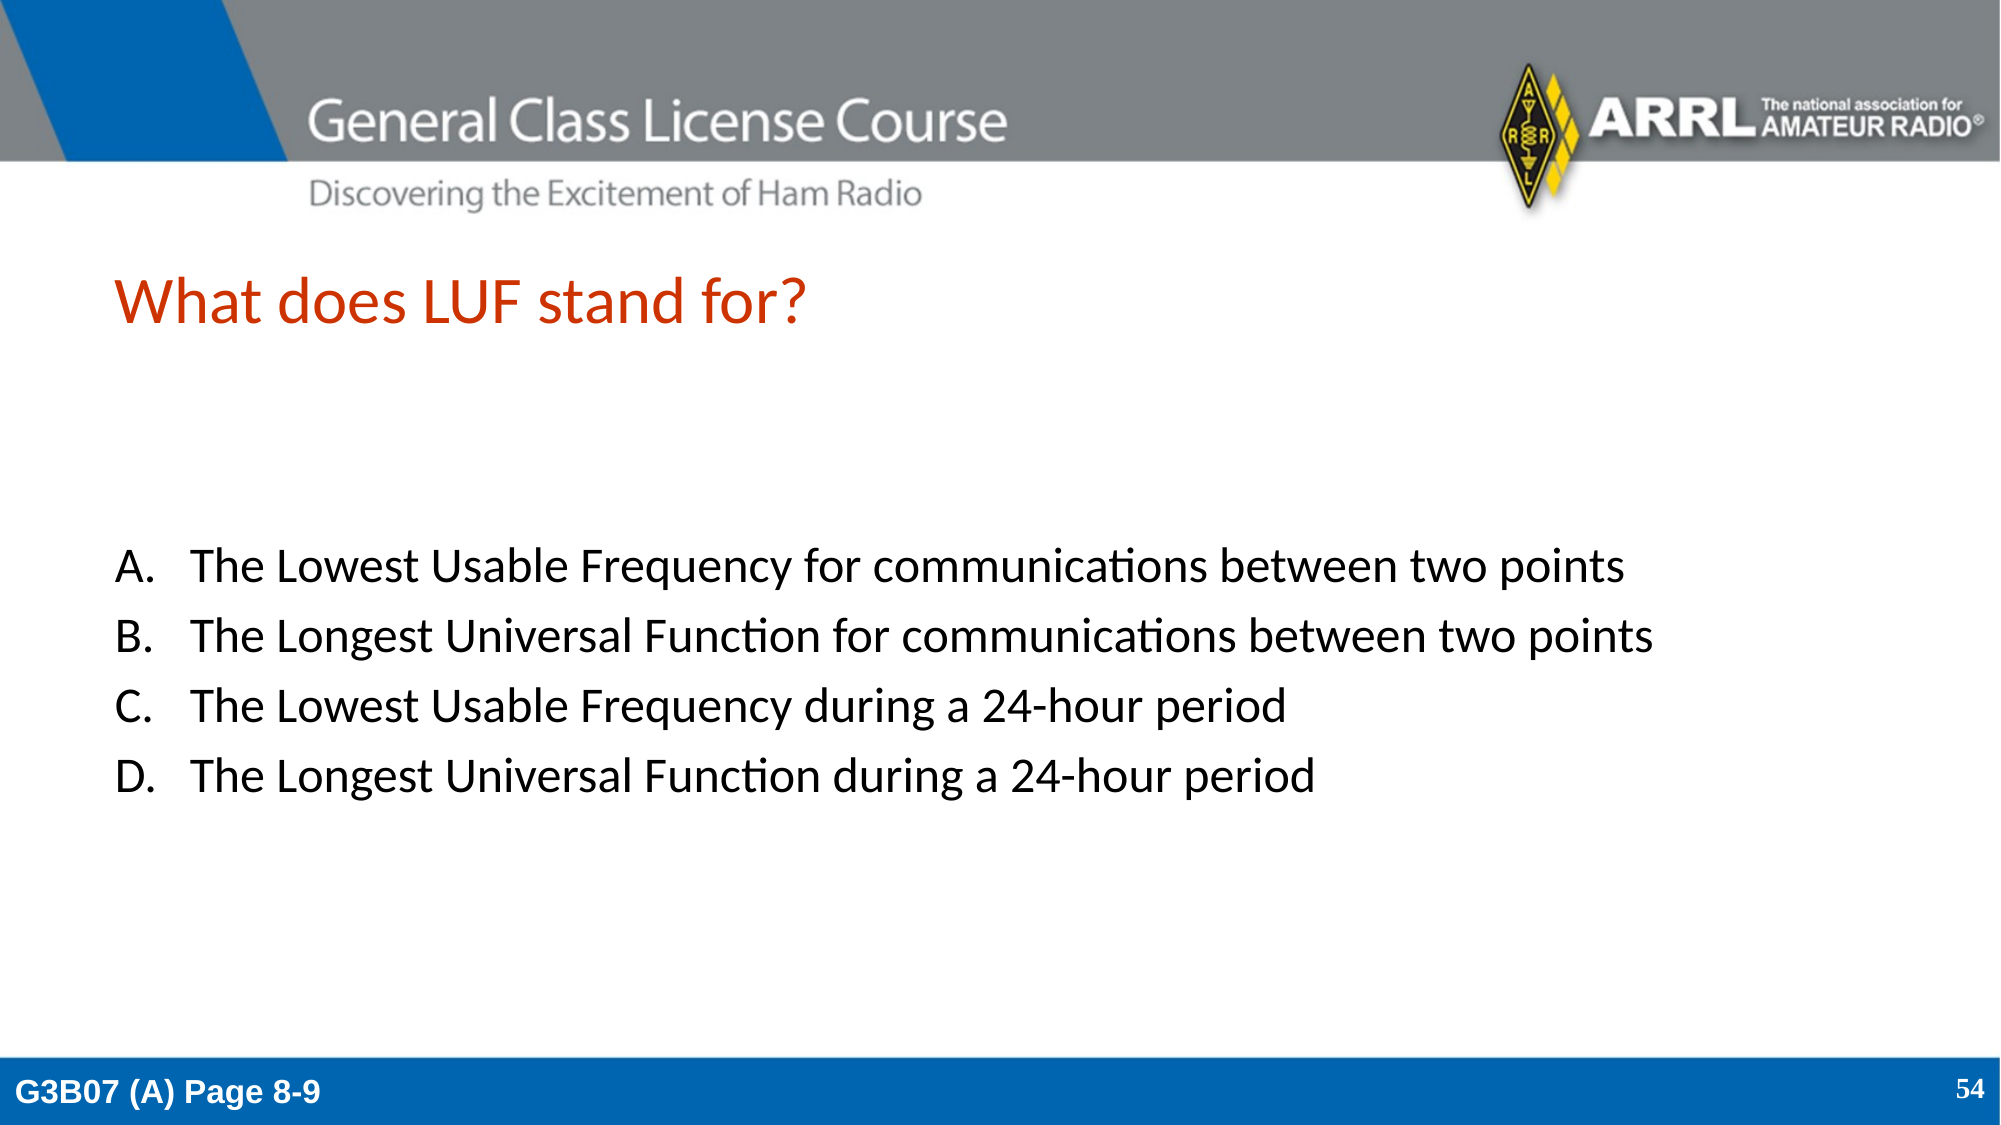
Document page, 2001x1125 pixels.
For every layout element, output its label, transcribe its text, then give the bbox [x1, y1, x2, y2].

picture [0, 0, 2001, 1125]
text_box 54 [1875, 1062, 2000, 1113]
list The Lowest Usable Frequency for communications between two points The Longest Universal Function for communications between two points The Lowest Usable Frequency during a 24-hour period The Longest Universal Function during a 24-hour period [99, 525, 1900, 1005]
title What does LUF stand for? [99, 249, 1900, 468]
text_box G3B07 (A) Page 8-9 [0, 1062, 1313, 1118]
